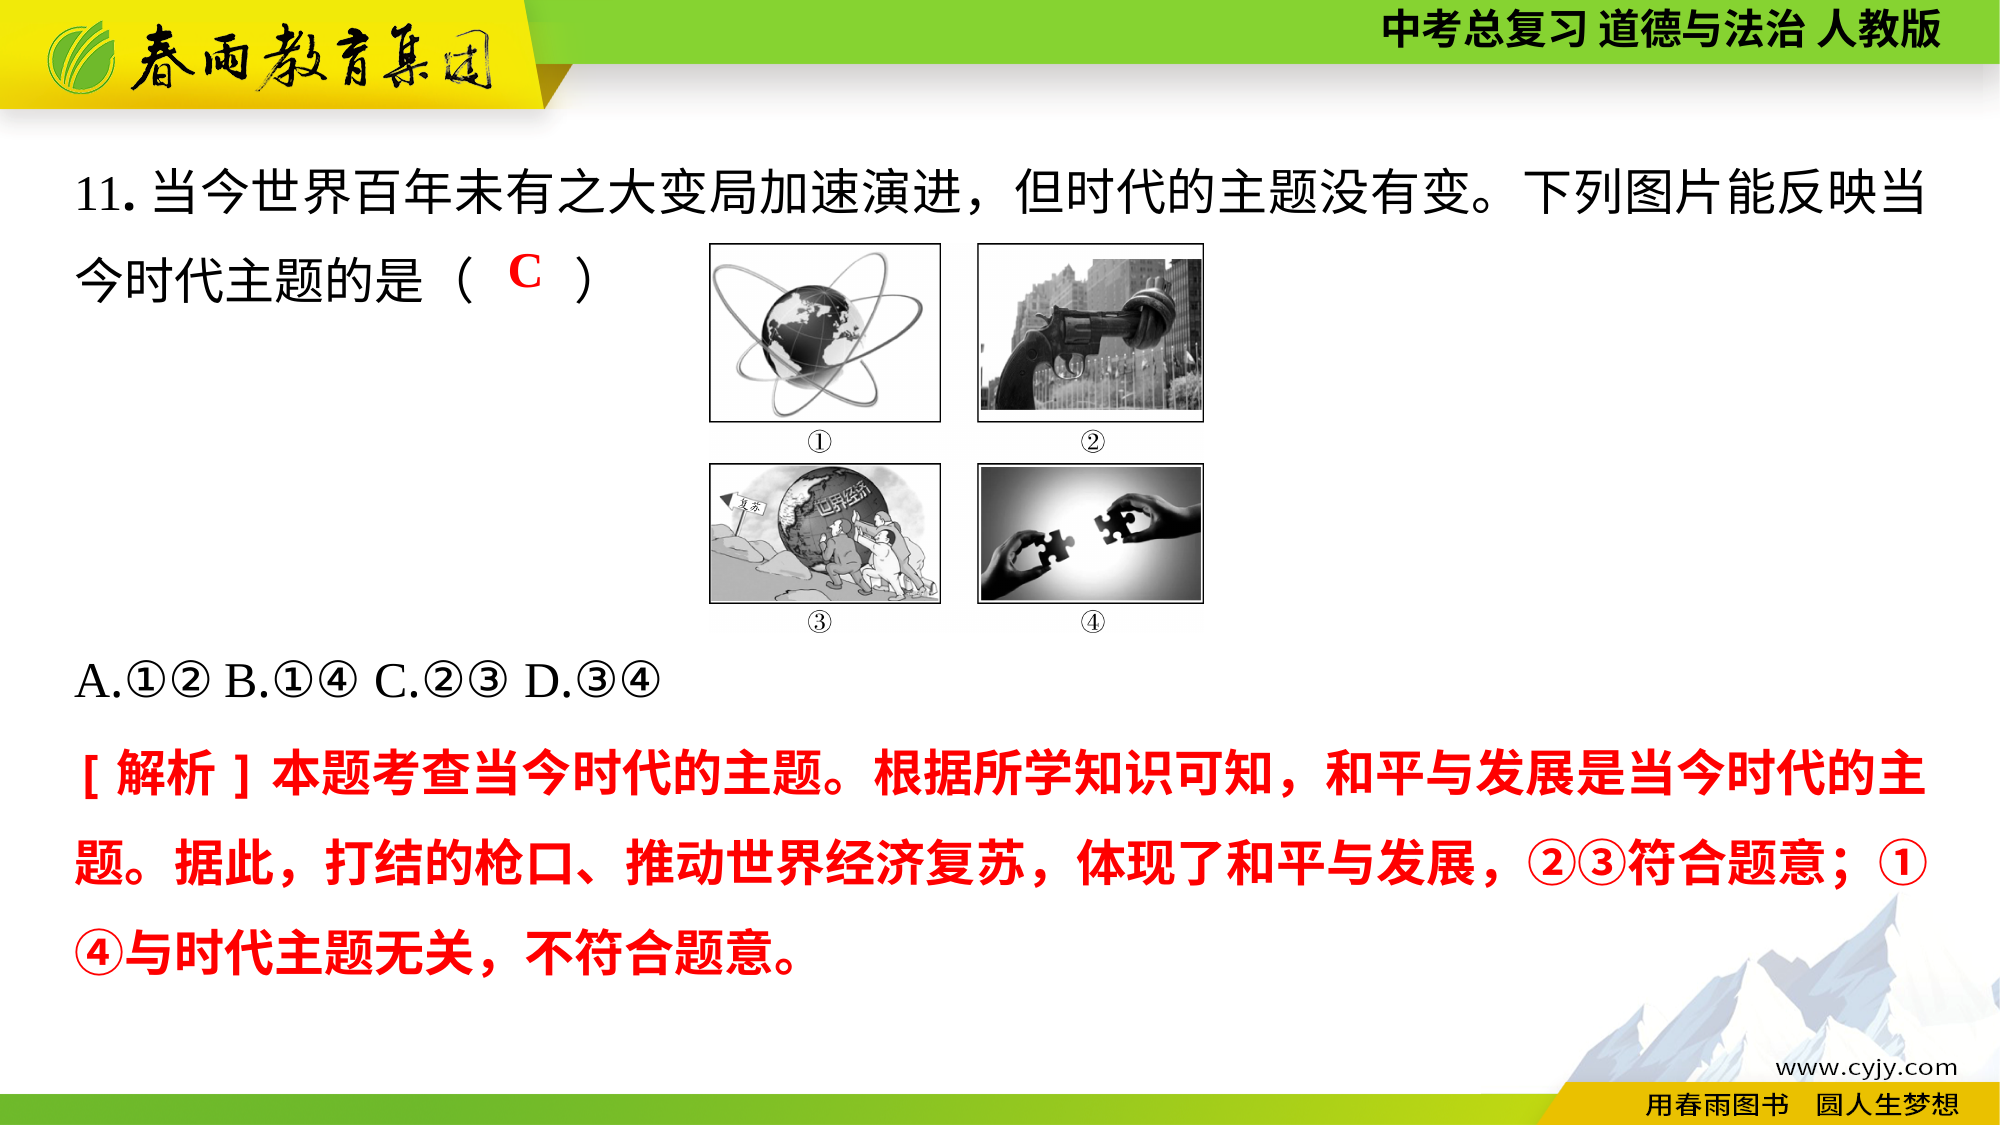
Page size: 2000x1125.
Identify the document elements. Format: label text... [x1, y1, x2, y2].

text_box [解析]本题考查当今时代的主题。根据所学知识可知，和平与发展是当今时代的主题。据此，打结的枪口、推动世界经济复苏，体现了和平与发展，②③符合题意；①④与时代主题无关，不符合题意。 [59, 704, 1944, 990]
list 11.当今世界百年未有之大变局加速演进，但时代的主题没有变。下列图片能反映当今时代主题的是（ ） A.①② B.①④ C.②③ D.③④ [59, 122, 1944, 704]
text_box C [492, 230, 559, 305]
picture [0, 0, 2000, 1125]
